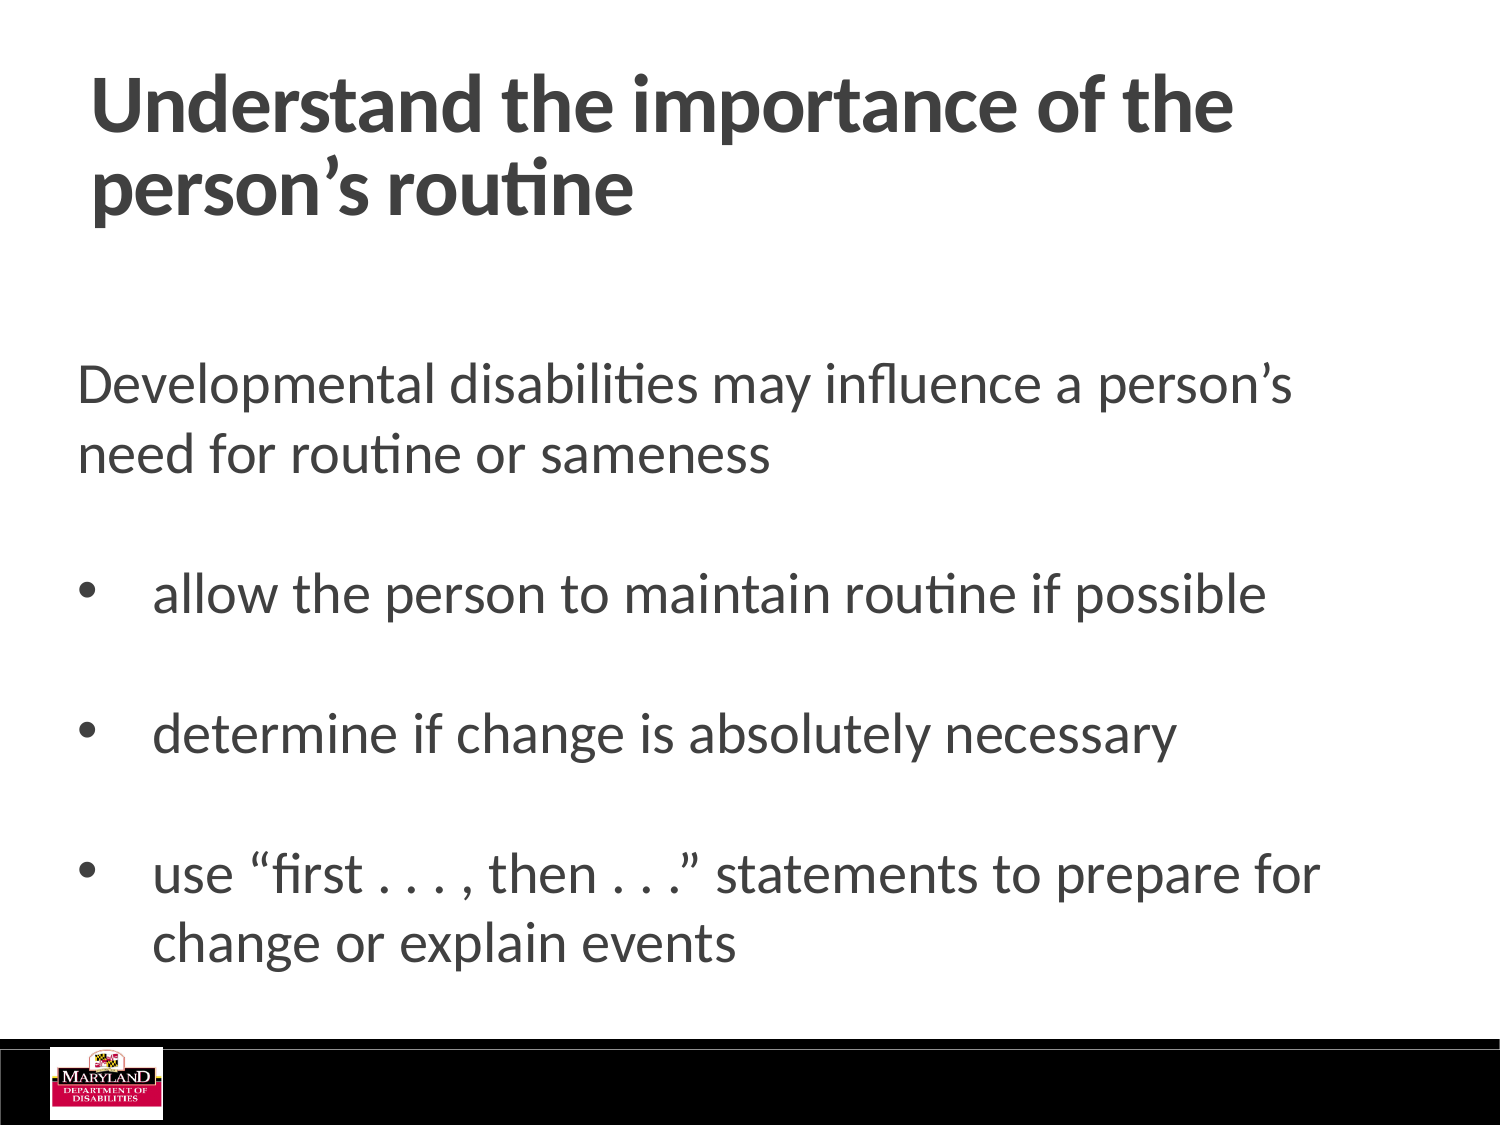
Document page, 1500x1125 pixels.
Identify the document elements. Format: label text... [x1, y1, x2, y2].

title Understand the importance of the person’s routine [75, 62, 1425, 1018]
picture [50, 1047, 163, 1120]
text_box Developmental disabilities may influence a person’s need for routine or sameness allow the person to maintain routine if possible determine if change is absolutely necessary use “first . . . , then . . .” statements to prepare for change or explain events [62, 337, 1375, 1052]
